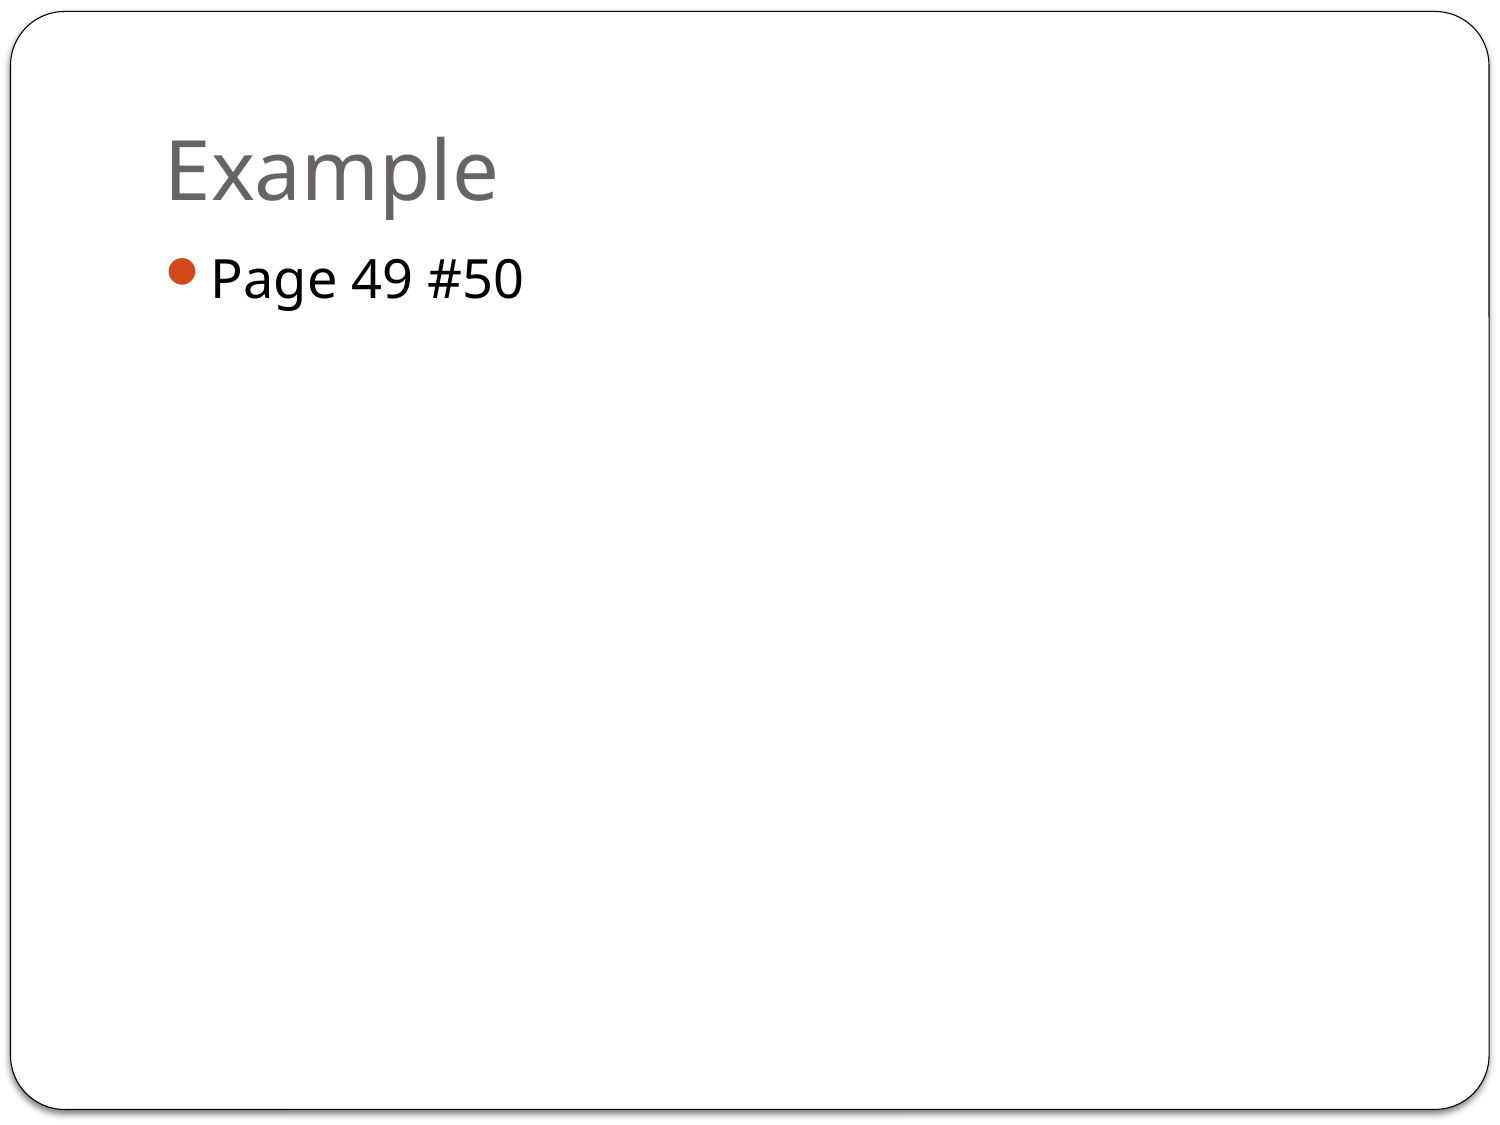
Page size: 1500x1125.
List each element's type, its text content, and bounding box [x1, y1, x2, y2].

title Example [150, 45, 1425, 233]
list Page 49 #50 [150, 237, 1425, 988]
